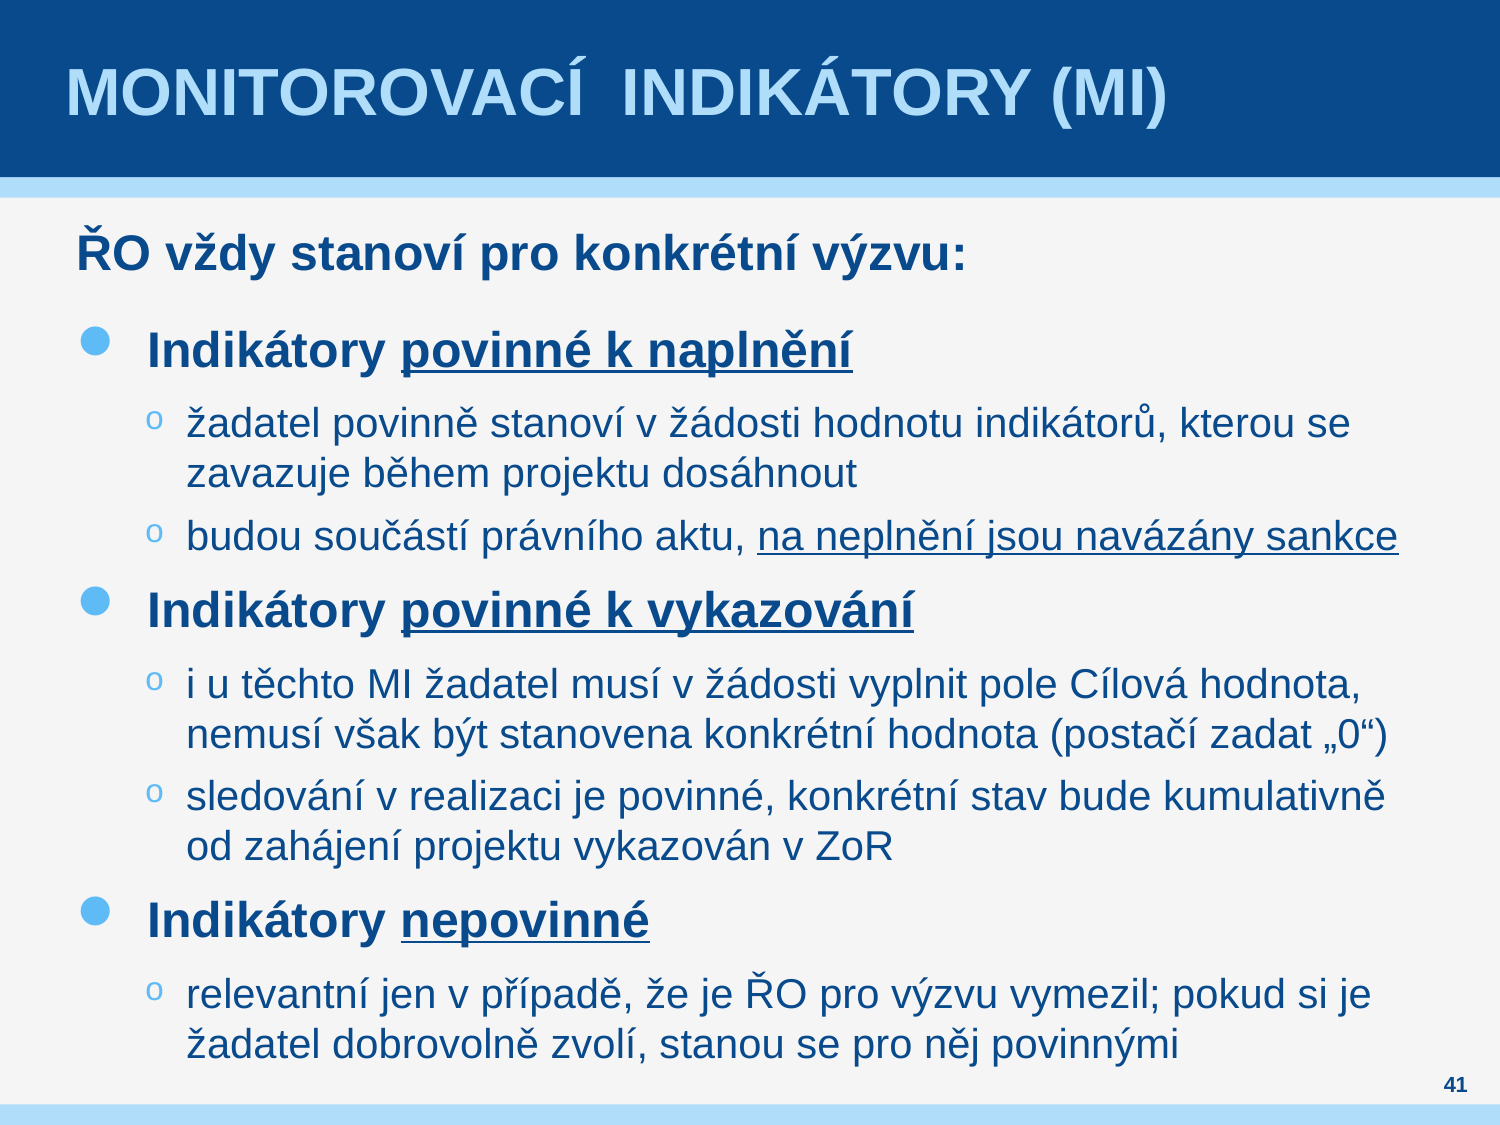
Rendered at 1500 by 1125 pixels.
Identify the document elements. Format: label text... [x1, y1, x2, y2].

title monitorovací Indikátory (MI) [59, 0, 1441, 178]
list ŘO vždy stanoví pro konkrétní výzvu: Indikátory povinné k naplnění žadatel povinně stanoví v žádosti hodnotu indikátorů, kterou se zavazuje během projektu dosáhnout budou součástí právního aktu, na neplnění jsou navázány sankce Indikátory povinné k vykazování i u těchto MI žadatel musí v žádosti vyplnit pole Cílová hodnota, nemusí však být stanovena konkrétní hodnota (postačí zadat „0“) sledování v realizaci je povinné, konkrétní stav bude kumulativně od zahájení projektu vykazován v ZoR Indikátory nepovinné relevantní jen v případě, že je ŘO pro výzvu vymezil; pokud si je žadatel dobrovolně zvolí, stanou se pro něj povinnými [76, 219, 1400, 1035]
slide_number 41 [1417, 1068, 1495, 1099]
